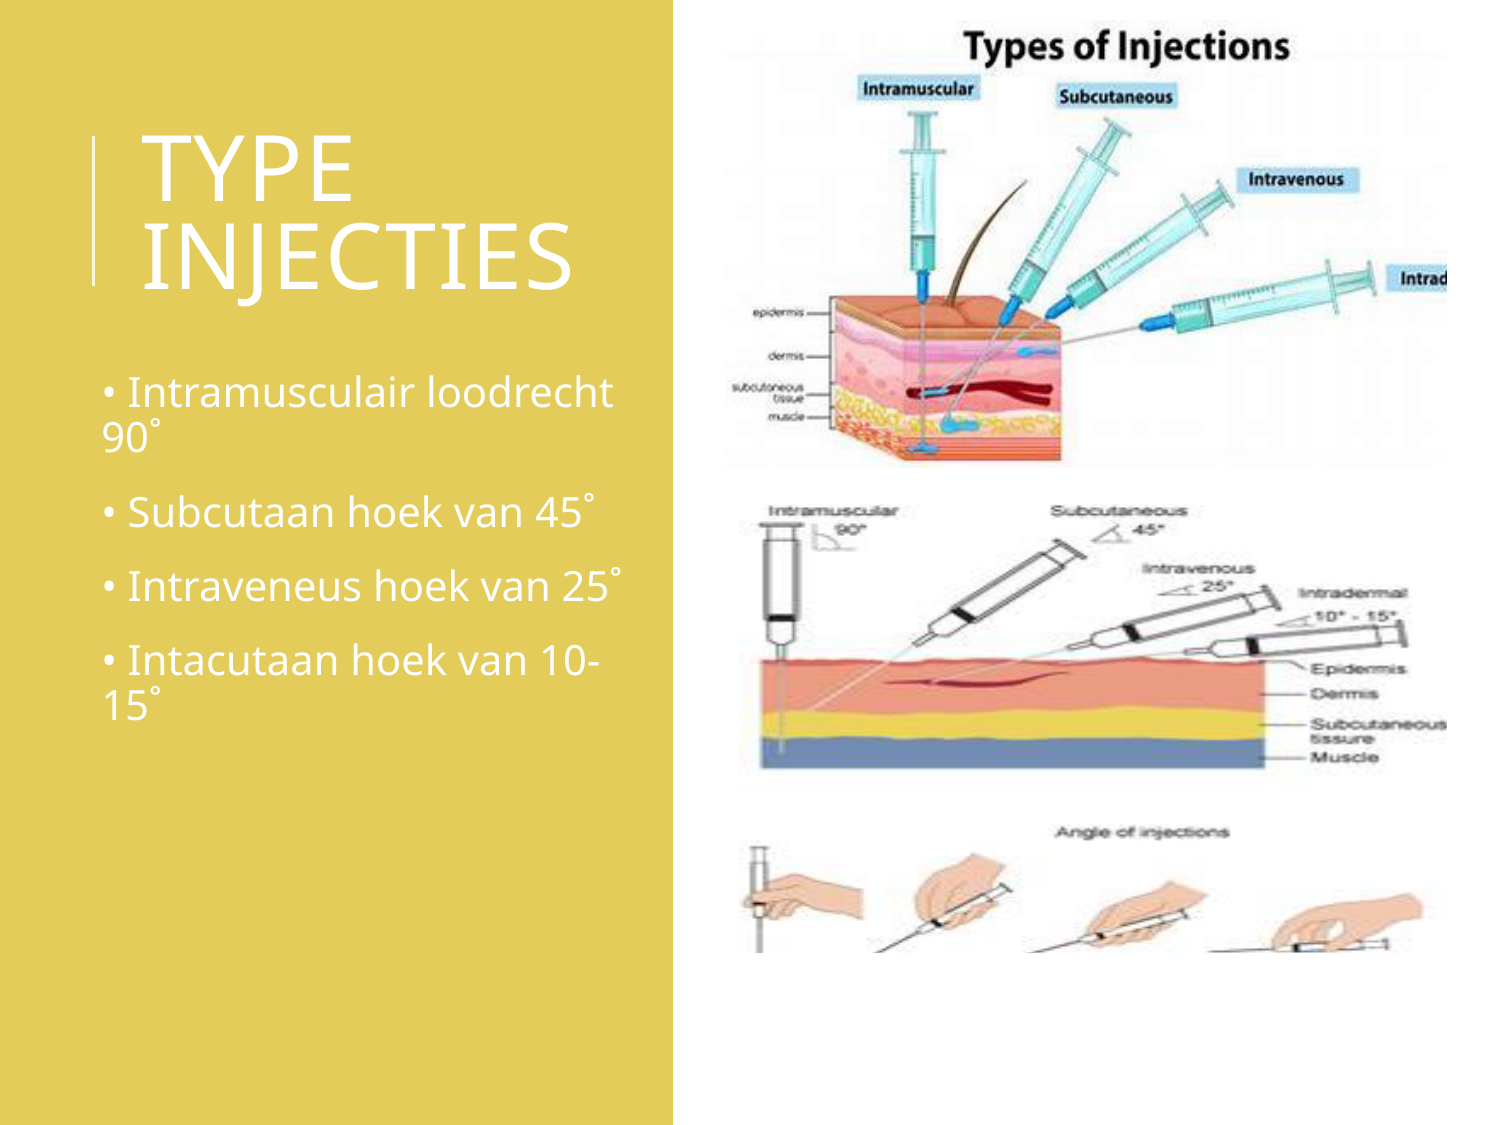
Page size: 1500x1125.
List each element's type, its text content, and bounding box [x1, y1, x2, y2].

picture [738, 504, 1448, 953]
title Type Injecties [126, 96, 591, 342]
text_box [0, 0, 674, 1125]
list • Intramusculair loodrecht 90˚ • Subcutaan hoek van 45˚ • Intraveneus hoek van 25˚ • Intacutaan hoek van 10-15˚ [78, 364, 632, 1020]
picture [725, 20, 1448, 469]
